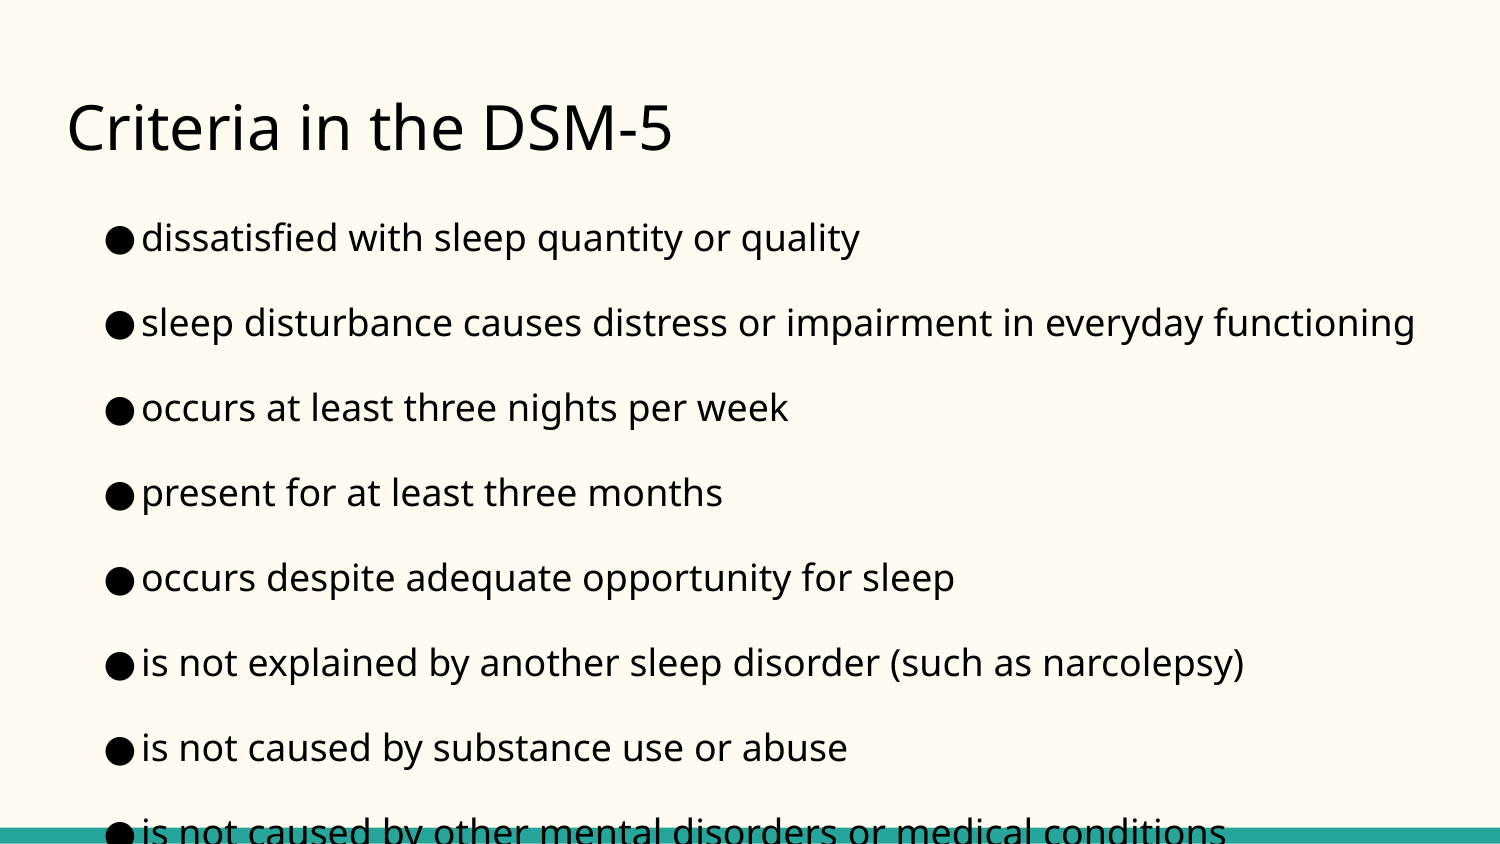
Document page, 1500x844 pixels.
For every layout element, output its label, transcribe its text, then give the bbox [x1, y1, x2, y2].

list dissatisfied with sleep quantity or quality sleep disturbance causes distress or impairment in everyday functioning occurs at least three nights per week present for at least three months occurs despite adequate opportunity for sleep is not explained by another sleep disorder (such as narcolepsy) is not caused by substance use or abuse is not caused by other mental disorders or medical conditions [51, 192, 1449, 750]
title Criteria in the DSM-5 [51, 72, 1449, 174]
